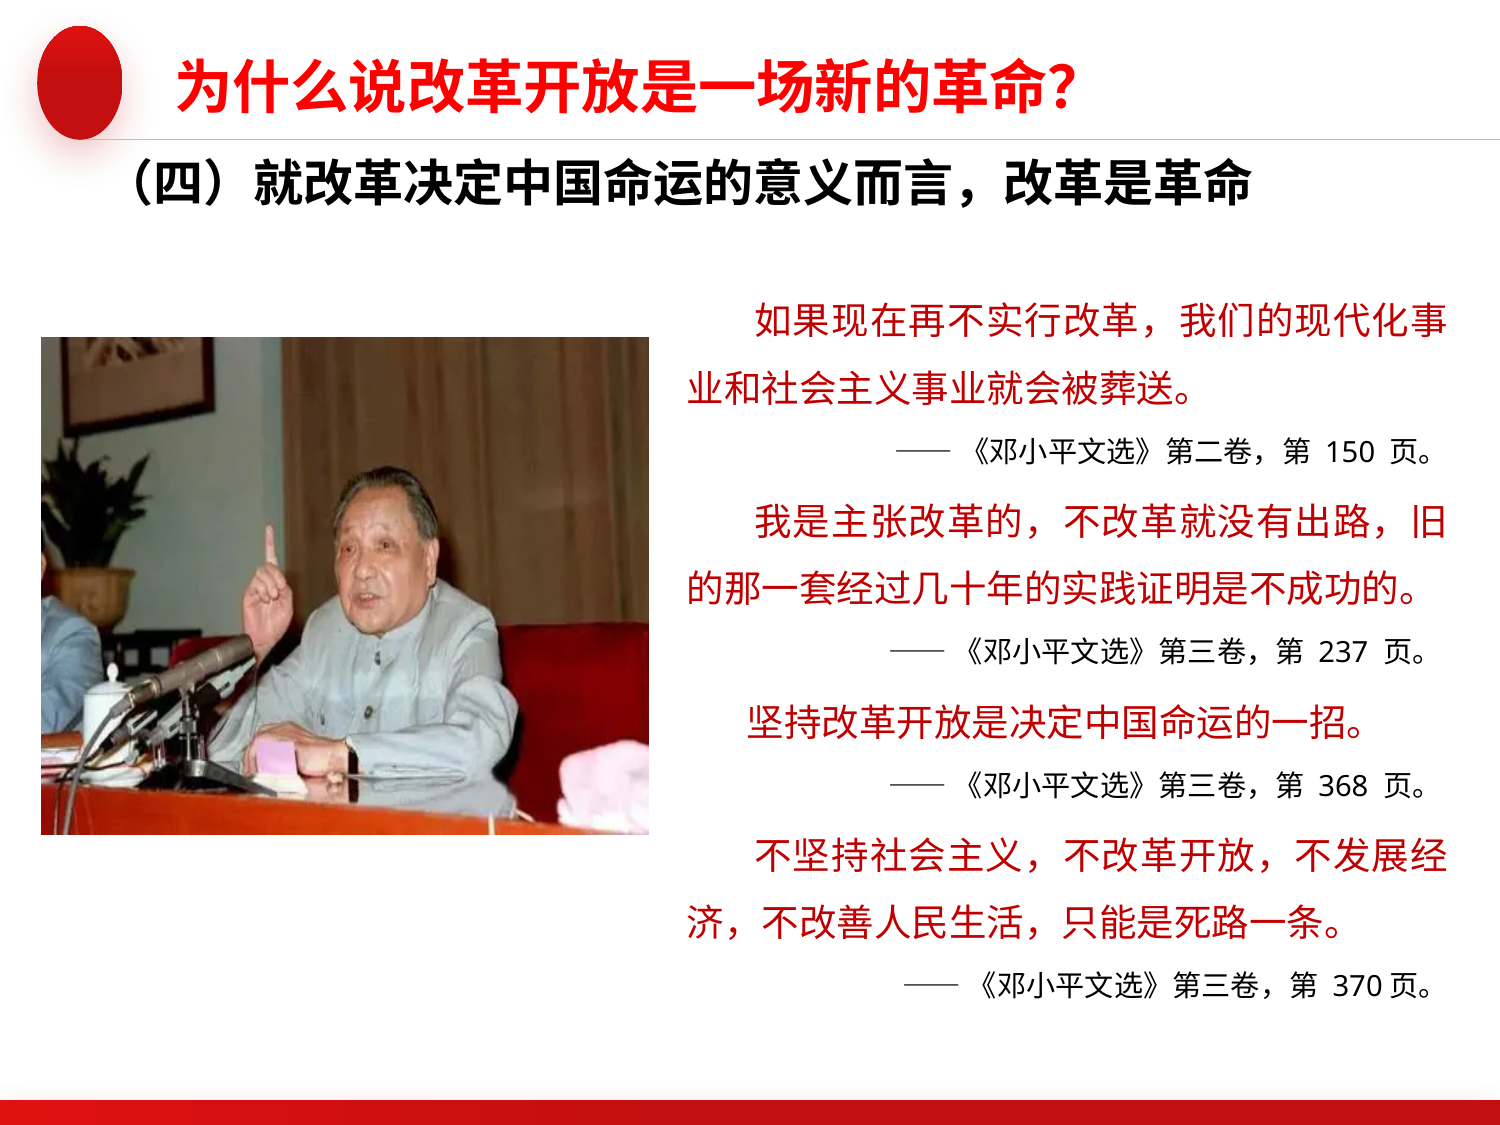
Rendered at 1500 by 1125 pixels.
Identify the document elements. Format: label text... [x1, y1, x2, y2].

picture [41, 337, 649, 835]
list 如果现在再不实行改革，我们的现代化事业和社会主义事业就会被葬送。 ——《邓小平文选》第二卷，第 150 页。 我是主张改革的，不改革就没有出路，旧的那一套经过几十年的实践证明是不成功的。 ——《邓小平文选》第三卷，第 237 页。 坚持改革开放是决定中国命运的一招。 ——《邓小平文选》第三卷，第 368 页。 不坚持社会主义，不改革开放，不发展经济，不改善人民生活，只能是死路一条。 ——《邓小平文选》第三卷，第 370页。 [615, 266, 1464, 968]
text_box 为什么说改革开放是一场新的革命？ [159, 42, 1246, 128]
text_box （四）就改革决定中国命运的意义而言，改革是革命 [88, 143, 1475, 219]
